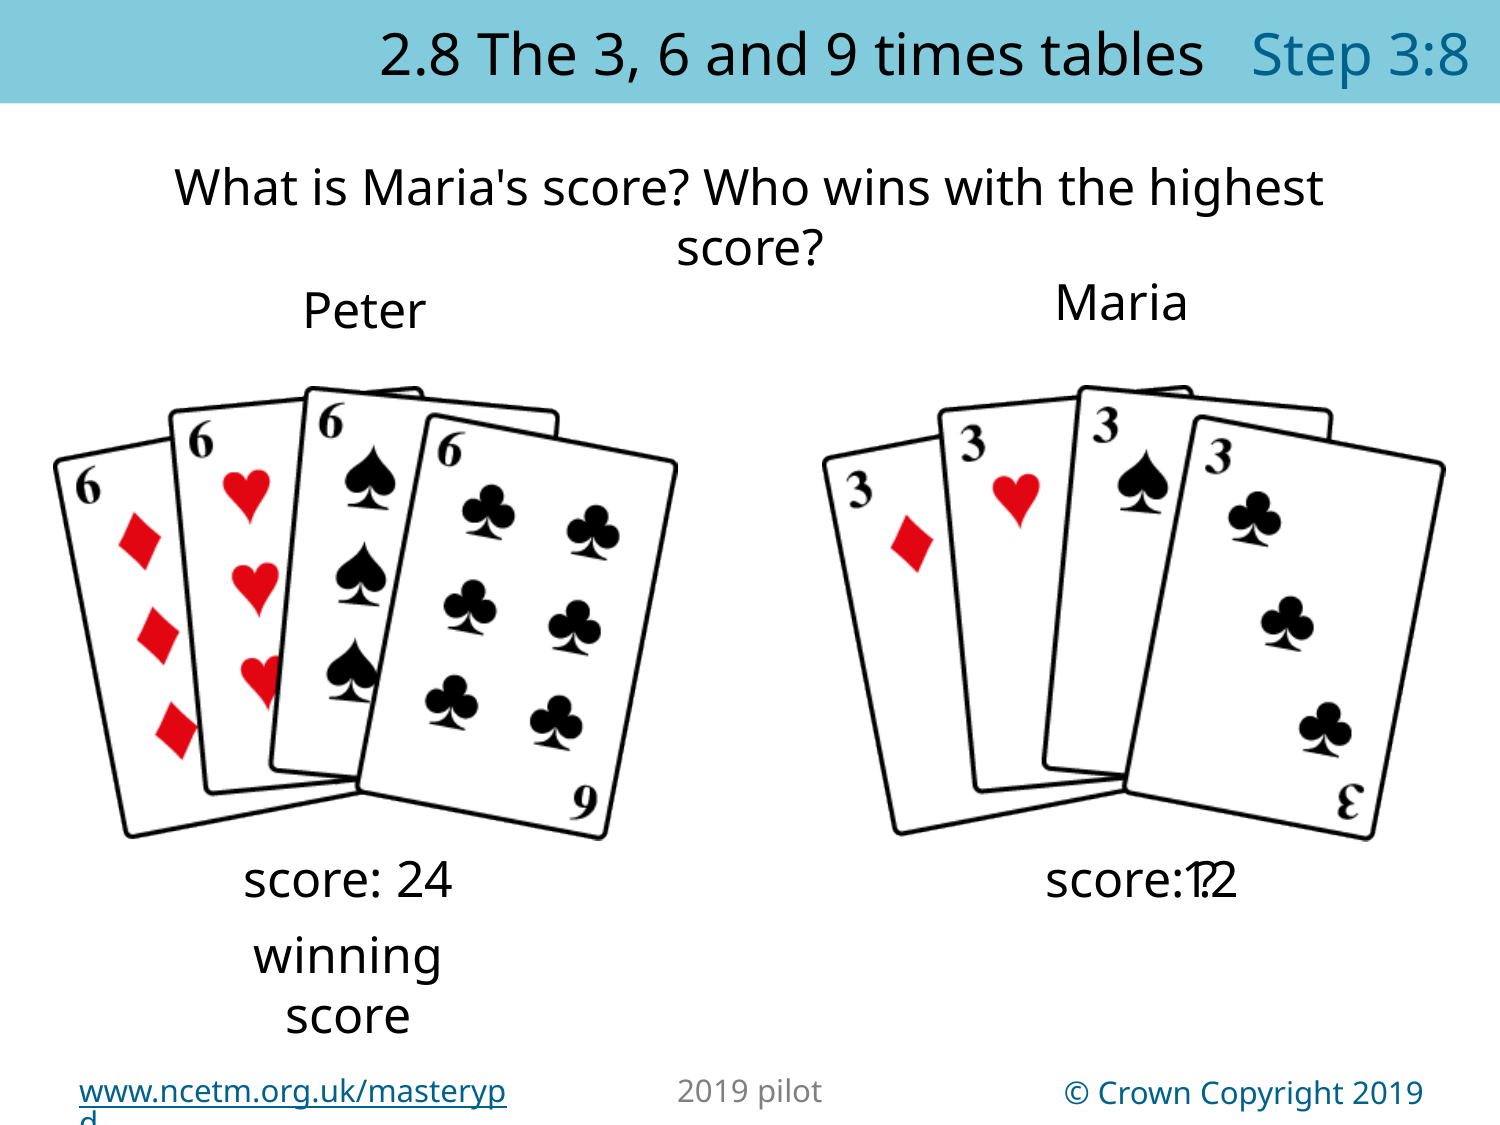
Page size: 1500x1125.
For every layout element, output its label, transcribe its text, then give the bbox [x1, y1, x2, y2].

text_box Maria [1033, 262, 1211, 338]
text_box Peter [276, 271, 454, 346]
text_box 12 [1166, 849, 1267, 915]
text_box What is Maria's score? Who wins with the highest score? [123, 147, 1376, 283]
picture [52, 386, 678, 841]
picture [822, 385, 1446, 842]
text_box score: [1009, 849, 1166, 915]
text_box winning score [183, 915, 514, 1051]
text_box score: 24 [218, 848, 479, 915]
list 2.8 The 3, 6 and 9 times tables Step 3:8 [0, 0, 1500, 104]
